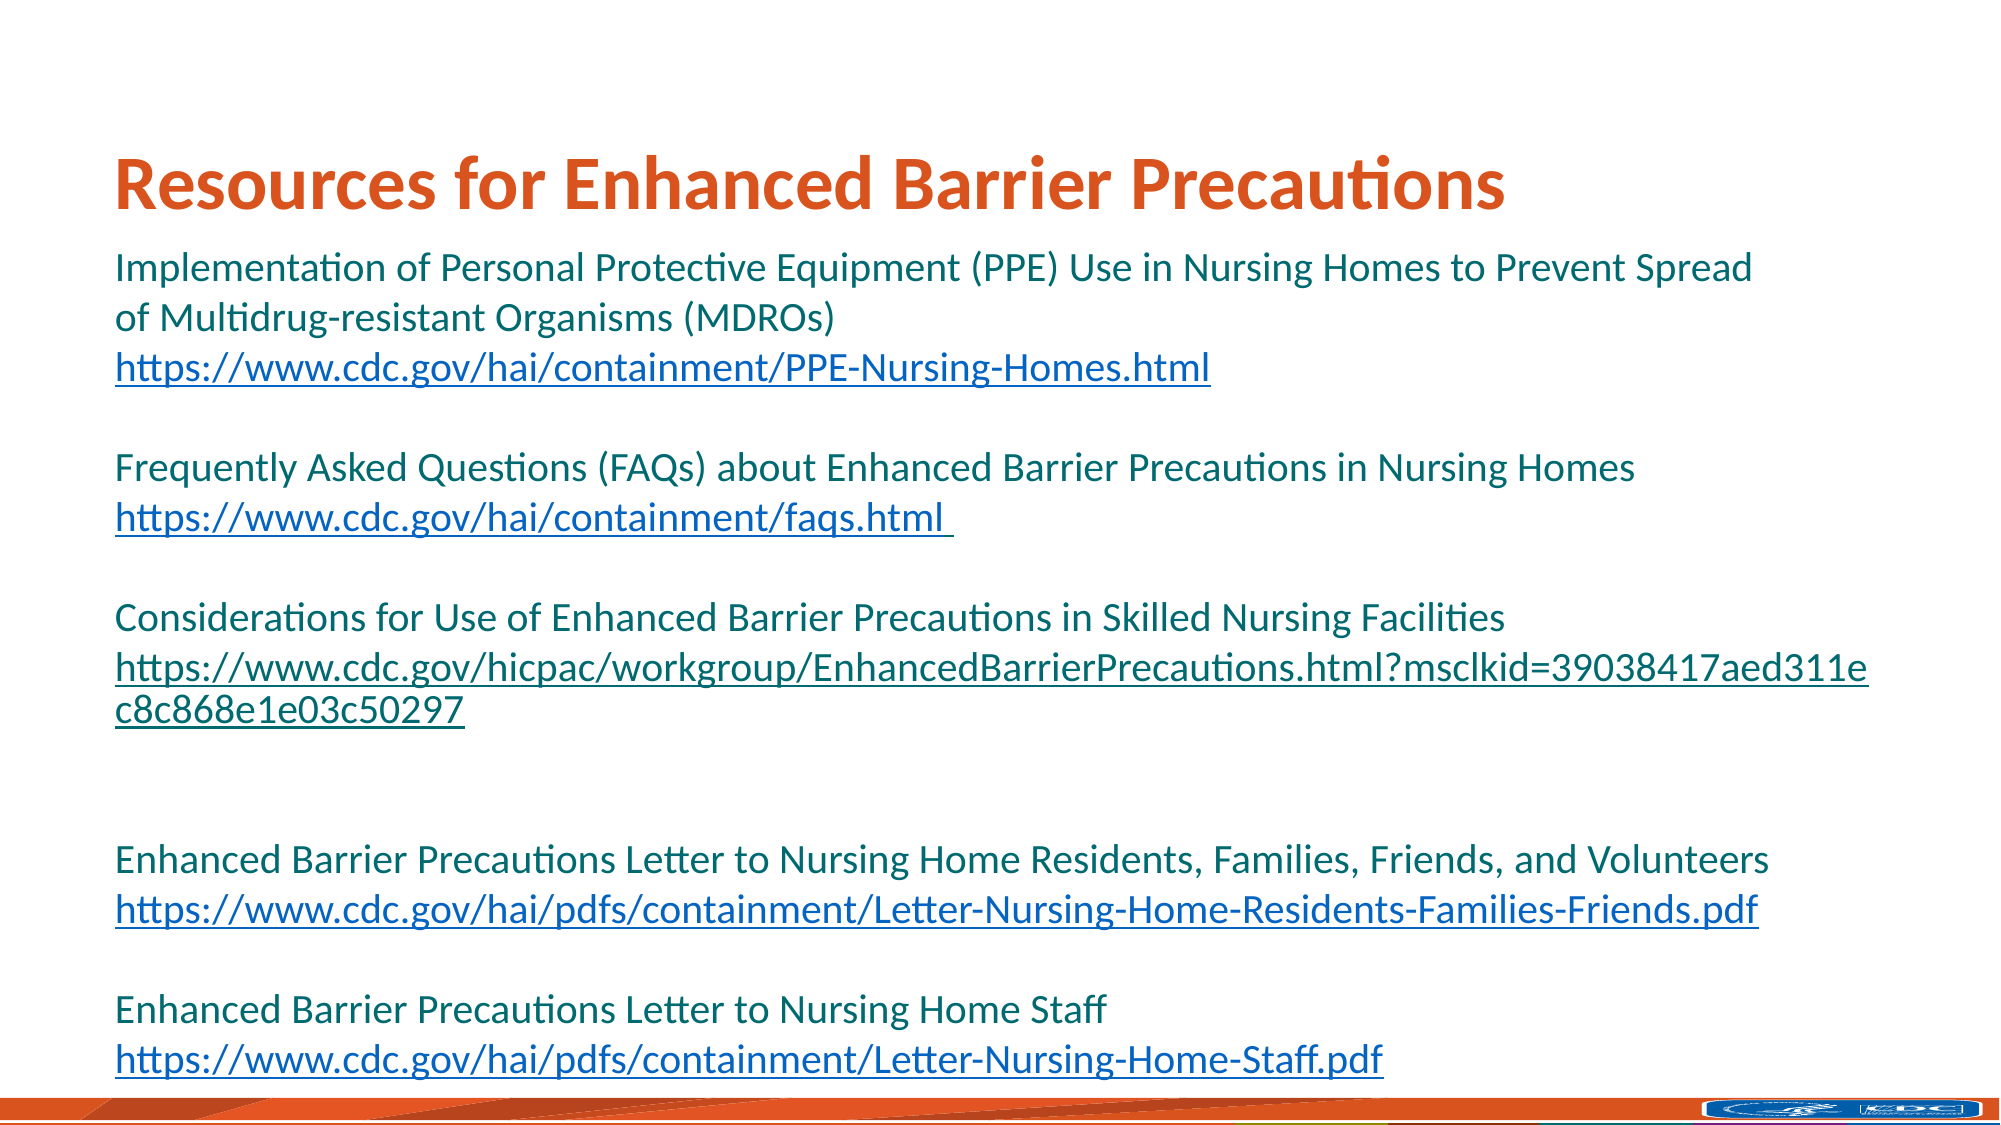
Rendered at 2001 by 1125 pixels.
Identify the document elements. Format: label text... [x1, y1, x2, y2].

title Resources for Enhanced Barrier Precautions [99, 45, 1900, 232]
list Implementation of Personal Protective Equipment (PPE) Use in Nursing Homes to Prevent Spread of Multidrug-resistant Organisms (MDROs) https://www.cdc.gov/hai/containment/PPE-Nursing-Homes.html Frequently Asked Questions (FAQs) about Enhanced Barrier Precautions in Nursing Homes https://www.cdc.gov/hai/containment/faqs.html Considerations for Use of Enhanced Barrier Precautions in Skilled Nursing Facilities https://www.cdc.gov/hicpac/workgroup/EnhancedBarrierPrecautions.html?msclkid=39038417aed311ec8c868e1e03c50297 Enhanced Barrier Precautions Letter to Nursing Home Residents, Families, Friends, and Volunteers https://www.cdc.gov/hai/pdfs/containment/Letter-Nursing-Home-Residents-Families-Friends.pdf Enhanced Barrier Precautions Letter to Nursing Home Staff https://www.cdc.gov/hai/pdfs/containment/Letter-Nursing-Home-Staff.pdf [99, 232, 1900, 964]
